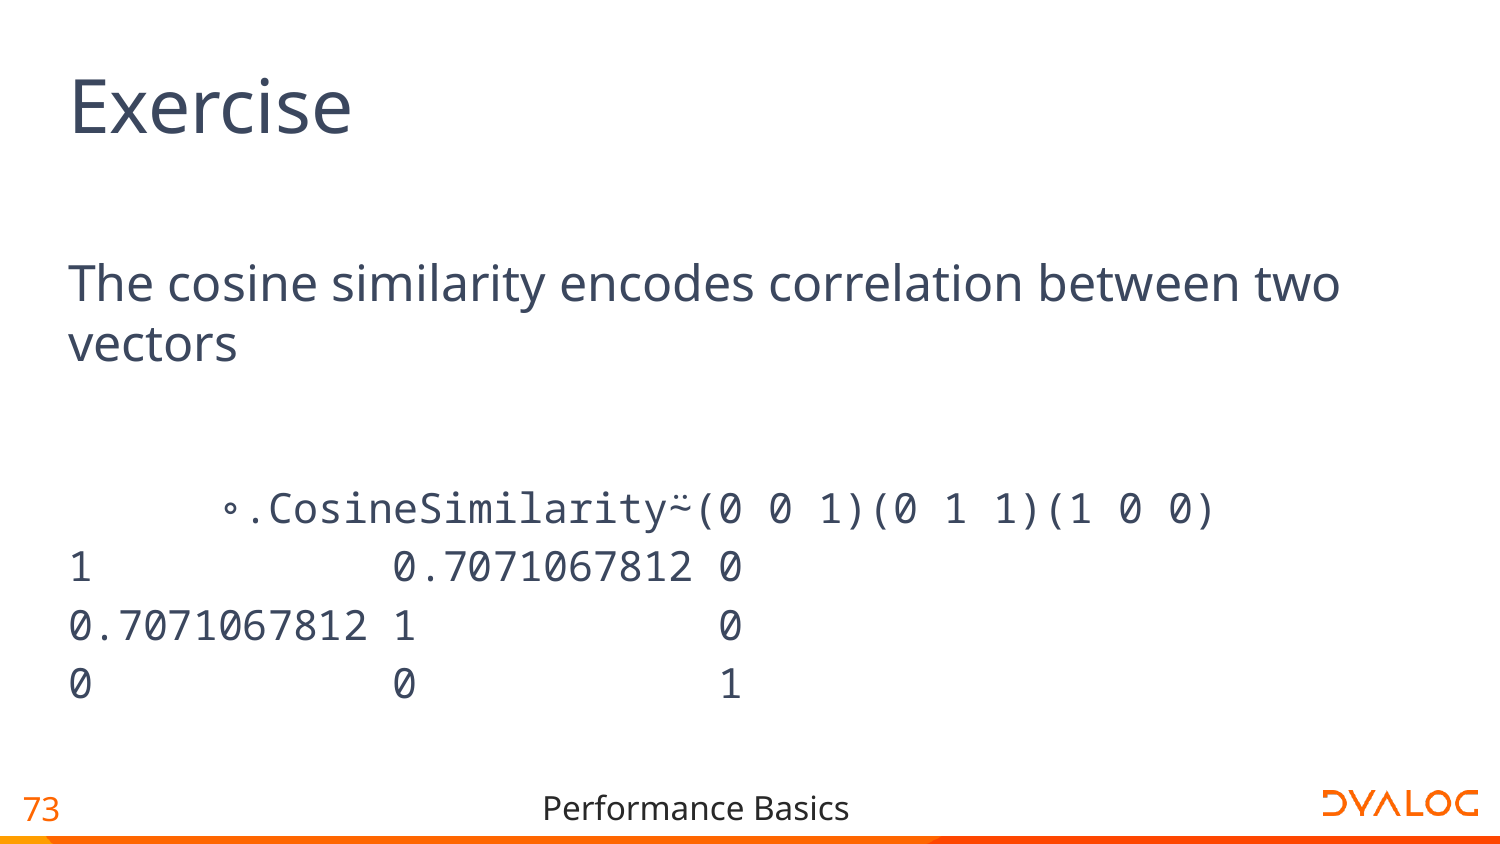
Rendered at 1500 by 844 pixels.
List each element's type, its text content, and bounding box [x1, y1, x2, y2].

title Exercise [53, 43, 1121, 157]
list The cosine similarity encodes correlation between two vectors ∘.CosineSimilarity⍨(0 0 1)(0 1 1)(1 0 0) 1 0.7071067812 0 0.7071067812 1 0 0 0 1 [53, 244, 1443, 740]
picture [1323, 790, 1478, 816]
picture [0, 836, 1500, 844]
